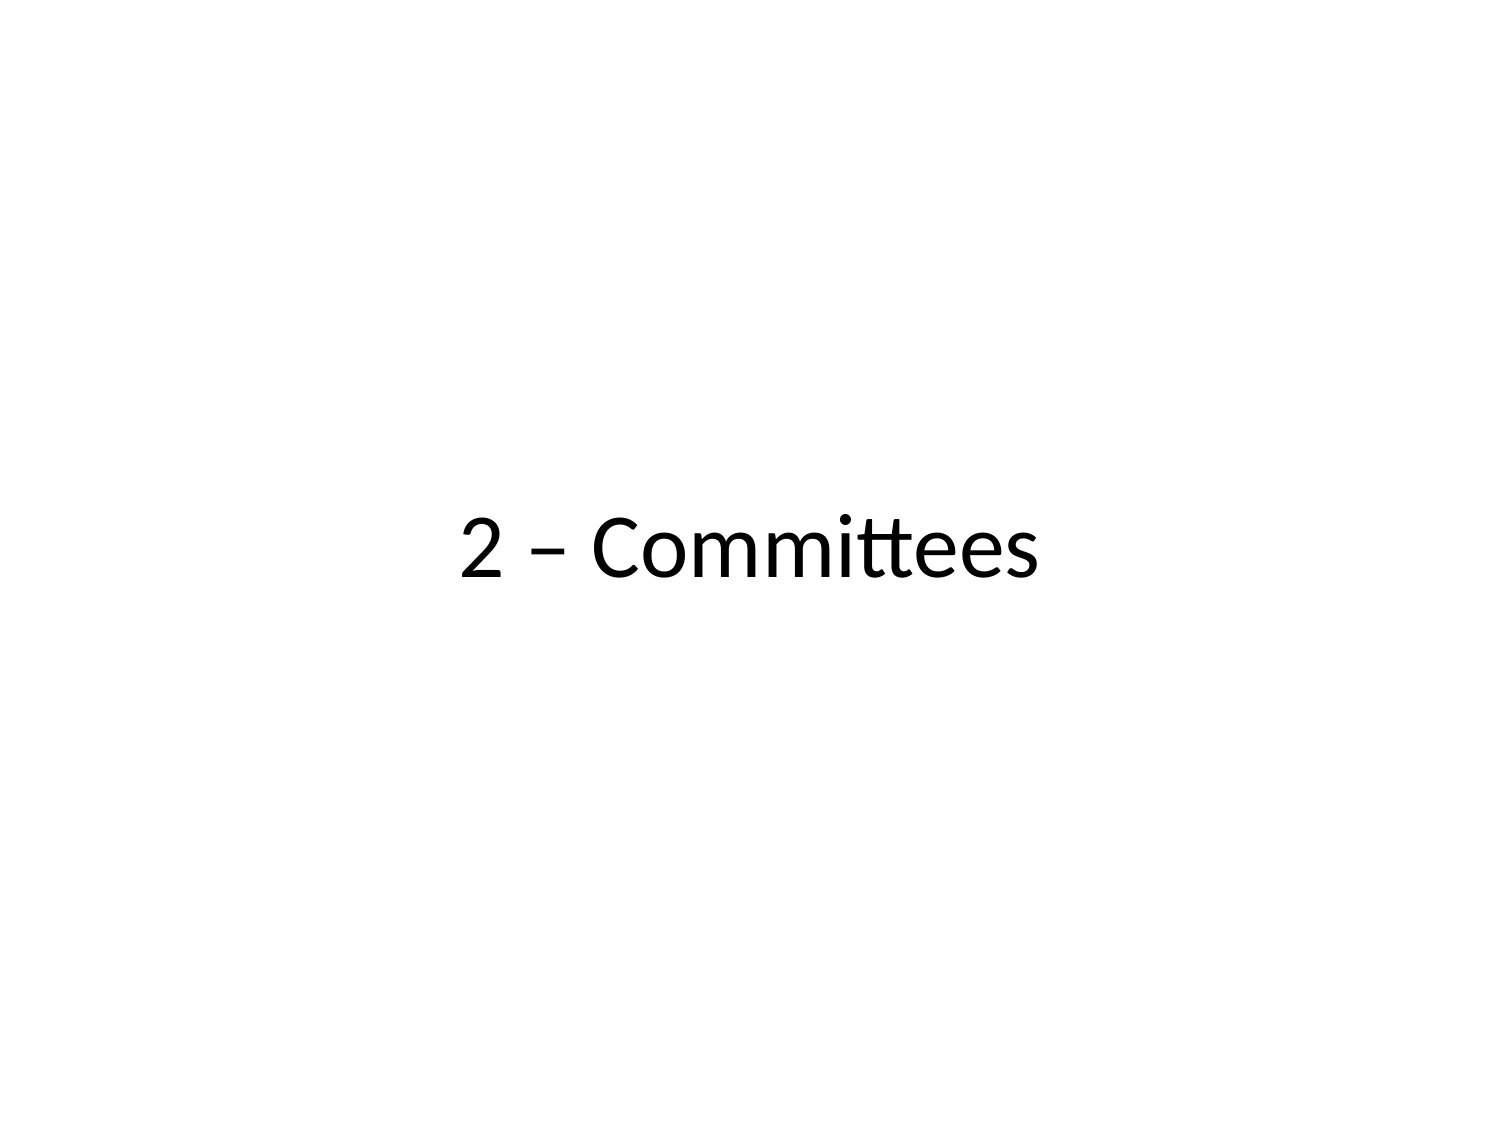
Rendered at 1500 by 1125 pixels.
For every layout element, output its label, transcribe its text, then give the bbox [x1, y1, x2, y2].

title 2 – Committees [74, 44, 1426, 1038]
